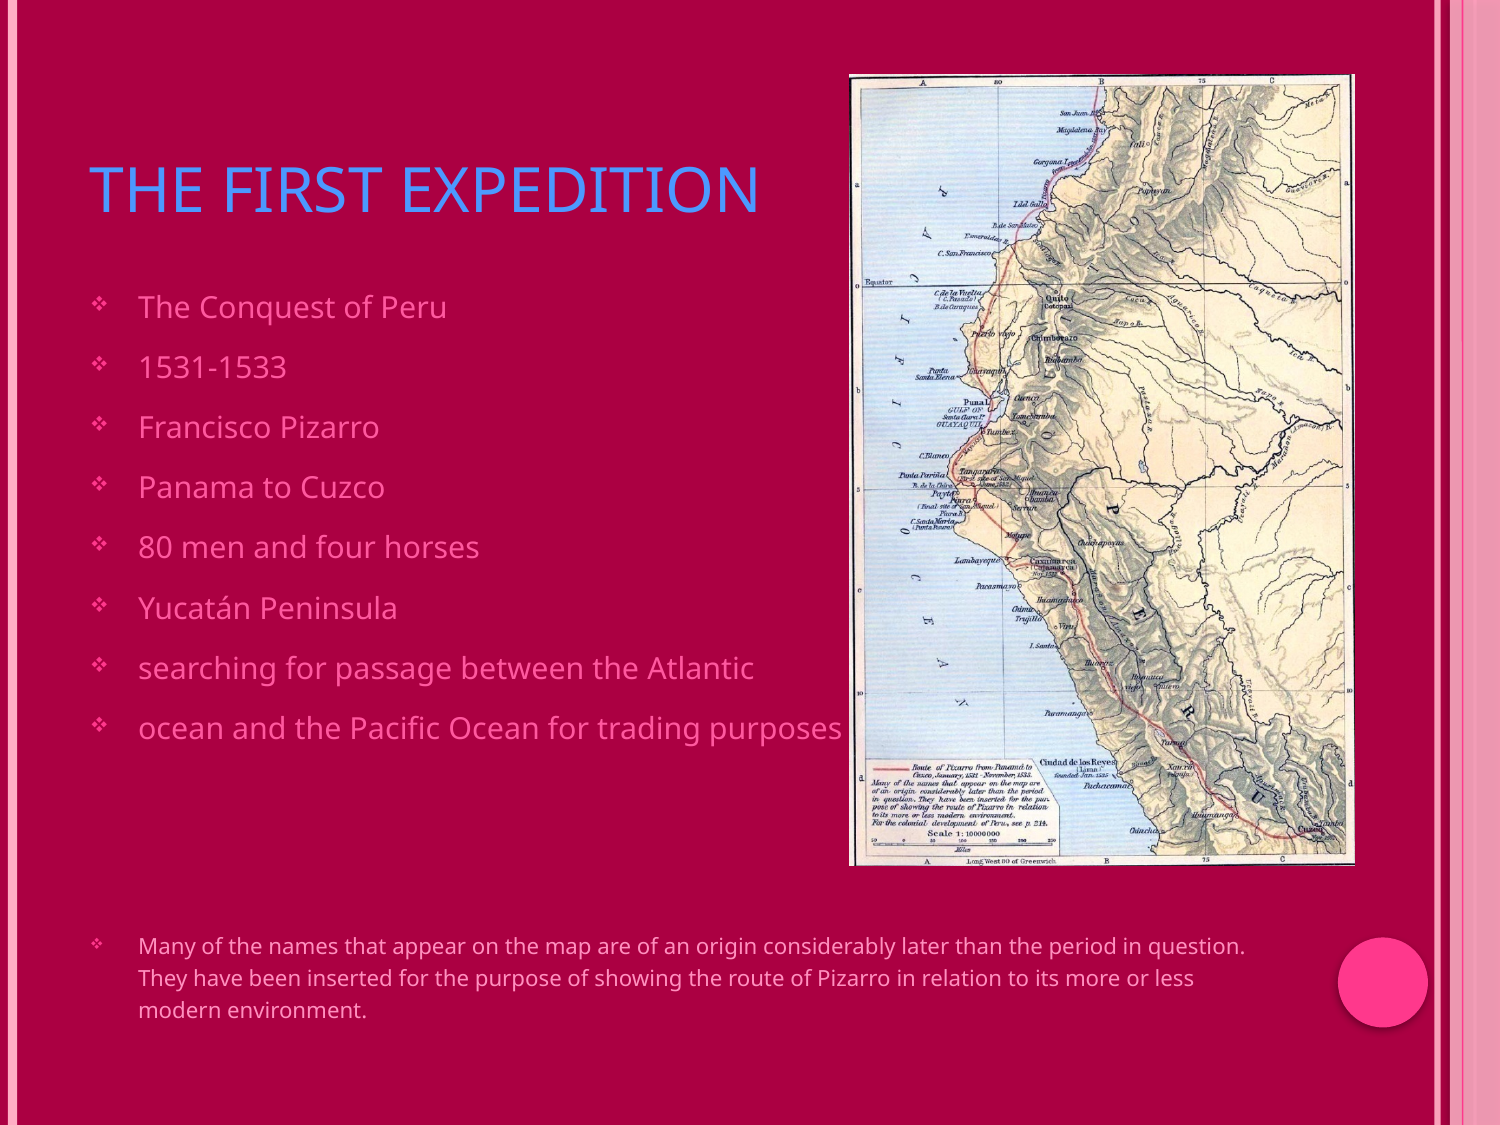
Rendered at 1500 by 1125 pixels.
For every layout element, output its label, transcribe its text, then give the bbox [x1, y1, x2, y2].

list The Conquest of Peru 1531-1533 Francisco Pizarro Panama to Cuzco 80 men and four horses Yucatán Peninsula searching for passage between the Atlantic ocean and the Pacific Ocean for trading purposes Many of the names that appear on the map are of an origin considerably later than the period in question. They have been inserted for the purpose of showing the route of Pizarro in relation to its more or less modern environment. [75, 262, 1300, 1062]
title The First Expedition [75, 45, 1300, 233]
picture [849, 74, 1355, 867]
